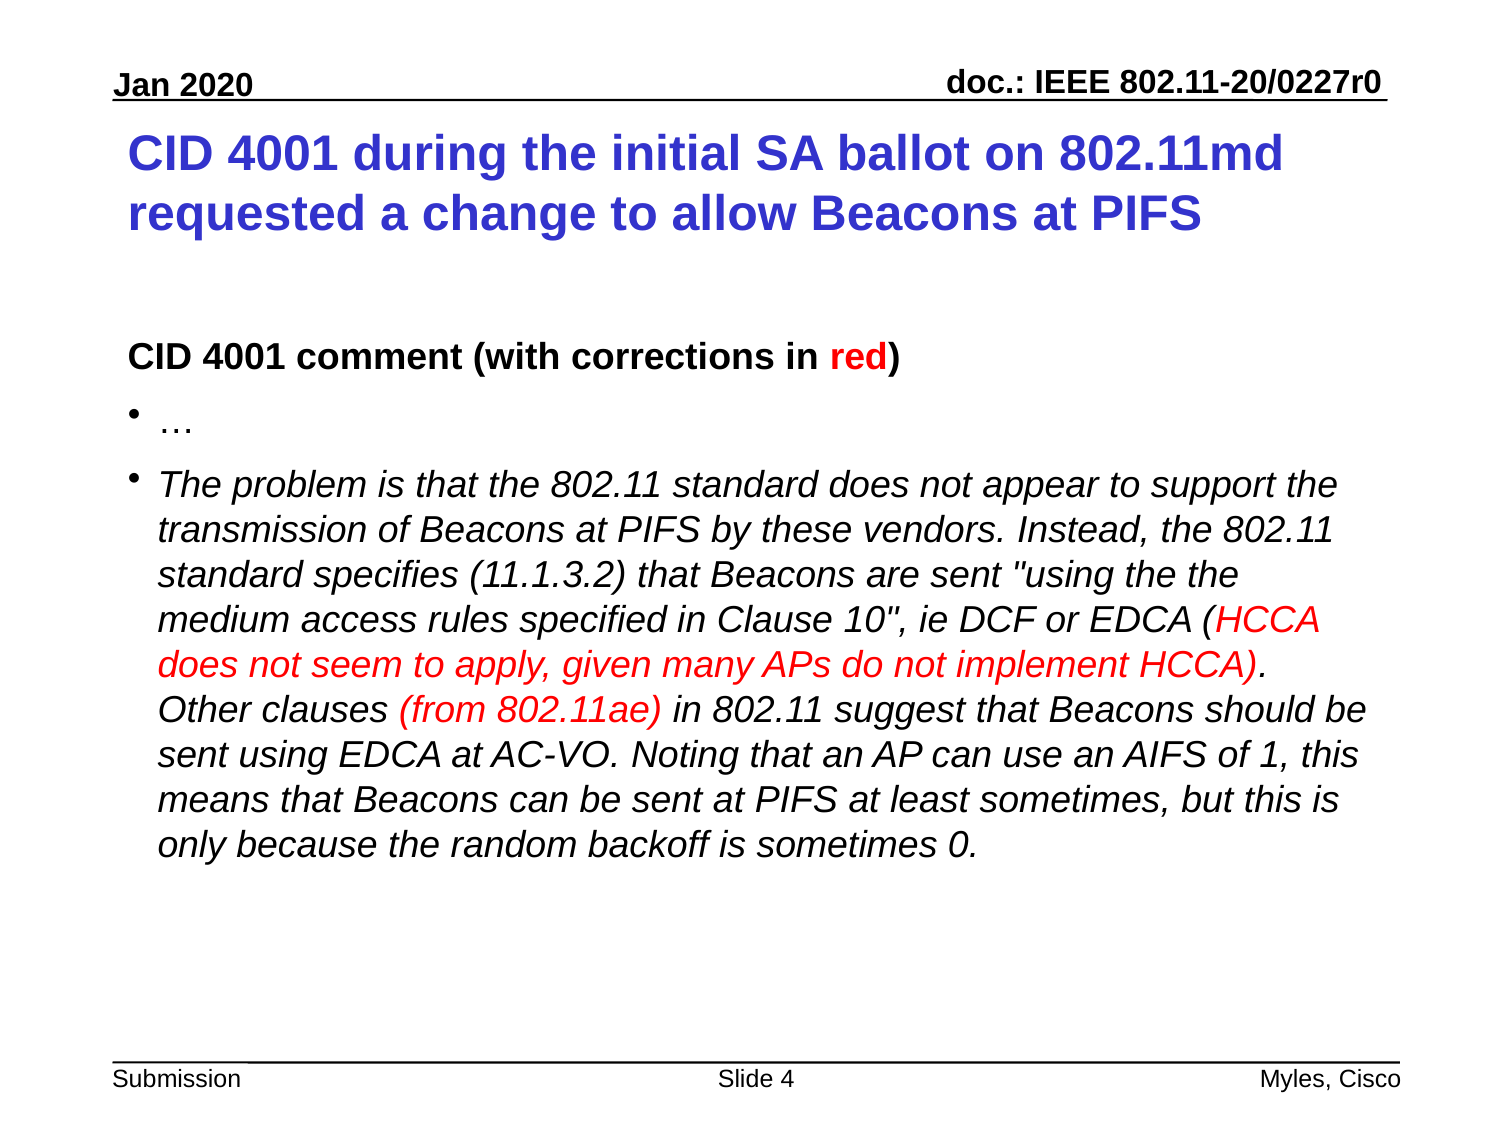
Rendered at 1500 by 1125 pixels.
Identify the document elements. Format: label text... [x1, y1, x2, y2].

footer Myles, Cisco [1258, 1061, 1402, 1093]
slide_number Slide 4 [709, 1061, 803, 1093]
title CID 4001 during the initial SA ballot on 802.11md requested a change to allow Beacons at PIFS [112, 112, 1388, 288]
list CID 4001 comment (with corrections in red) … The problem is that the 802.11 standard does not appear to support the transmission of Beacons at PIFS by these vendors. Instead, the 802.11 standard specifies (11.1.3.2) that Beacons are sent "using the the medium access rules specified in Clause 10", ie DCF or EDCA (HCCA does not seem to apply, given many APs do not implement HCCA). Other clauses (from 802.11ae) in 802.11 suggest that Beacons should be sent using EDCA at AC-VO. Noting that an AP can use an AIFS of 1, this means that Beacons can be sent at PIFS at least sometimes, but this is only because the random backoff is sometimes 0. [112, 324, 1388, 1000]
